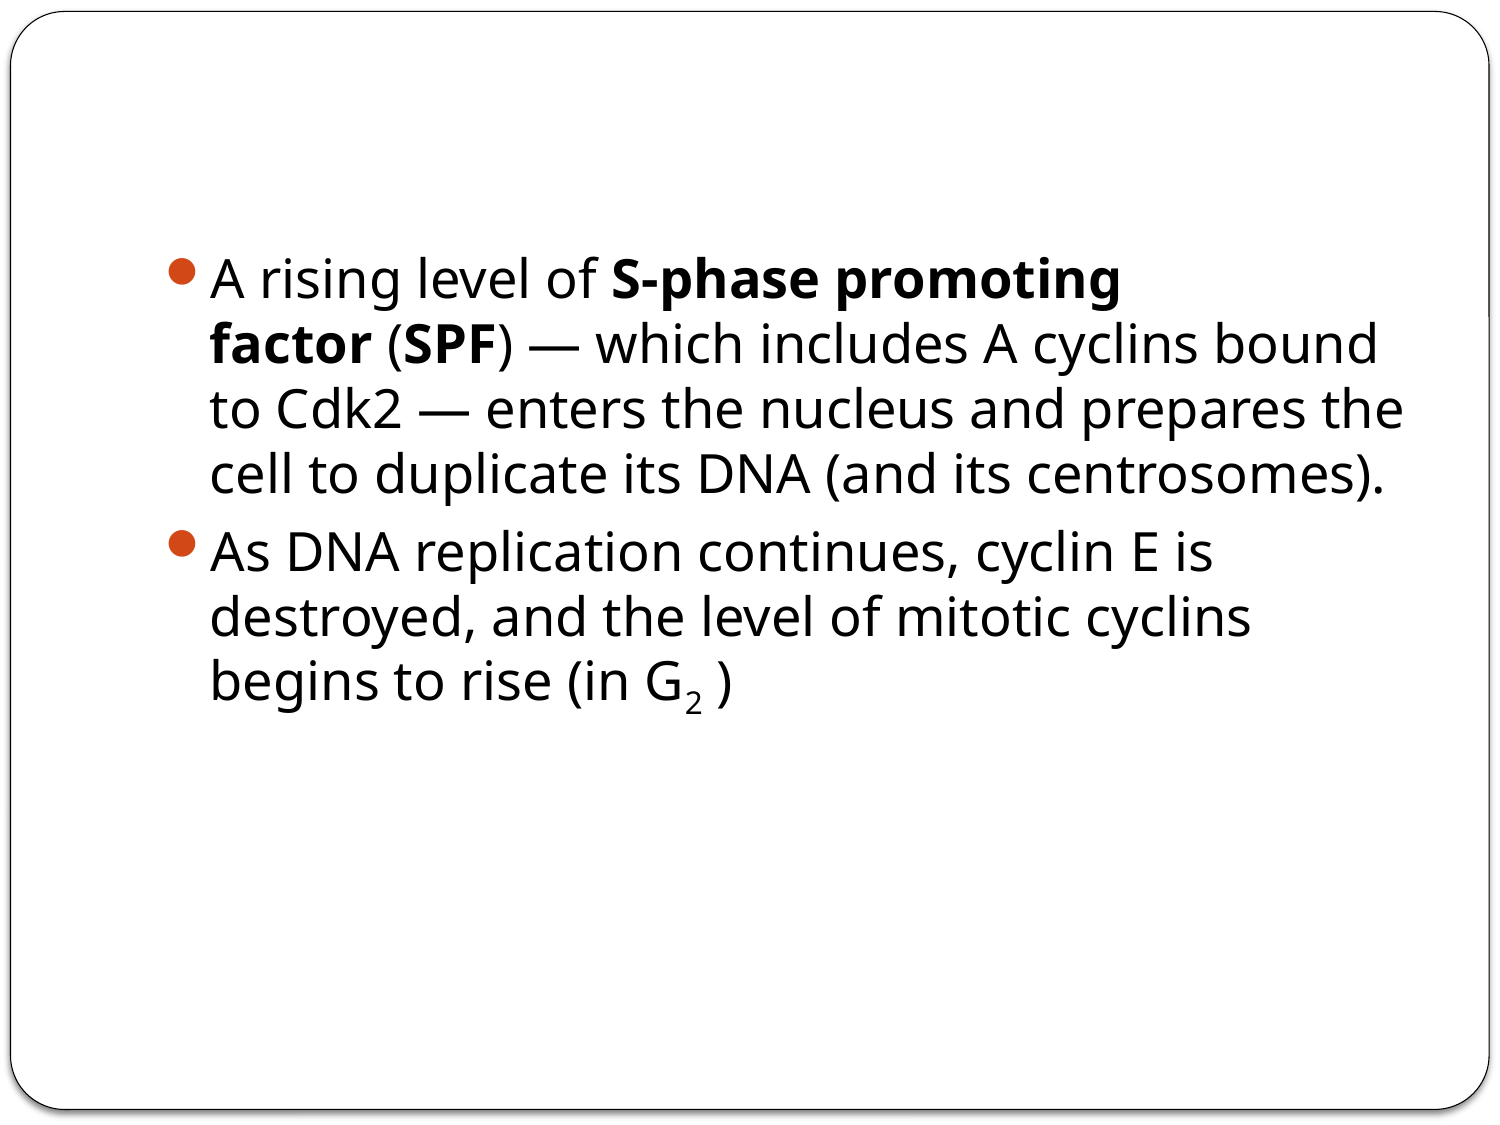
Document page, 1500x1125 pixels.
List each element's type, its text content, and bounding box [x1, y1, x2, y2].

list A rising level of S-phase promoting factor (SPF) — which includes A cyclins bound to Cdk2 — enters the nucleus and prepares the cell to duplicate its DNA (and its centrosomes). As DNA replication continues, cyclin E is destroyed, and the level of mitotic cyclins begins to rise (in G2 ) [150, 237, 1425, 988]
